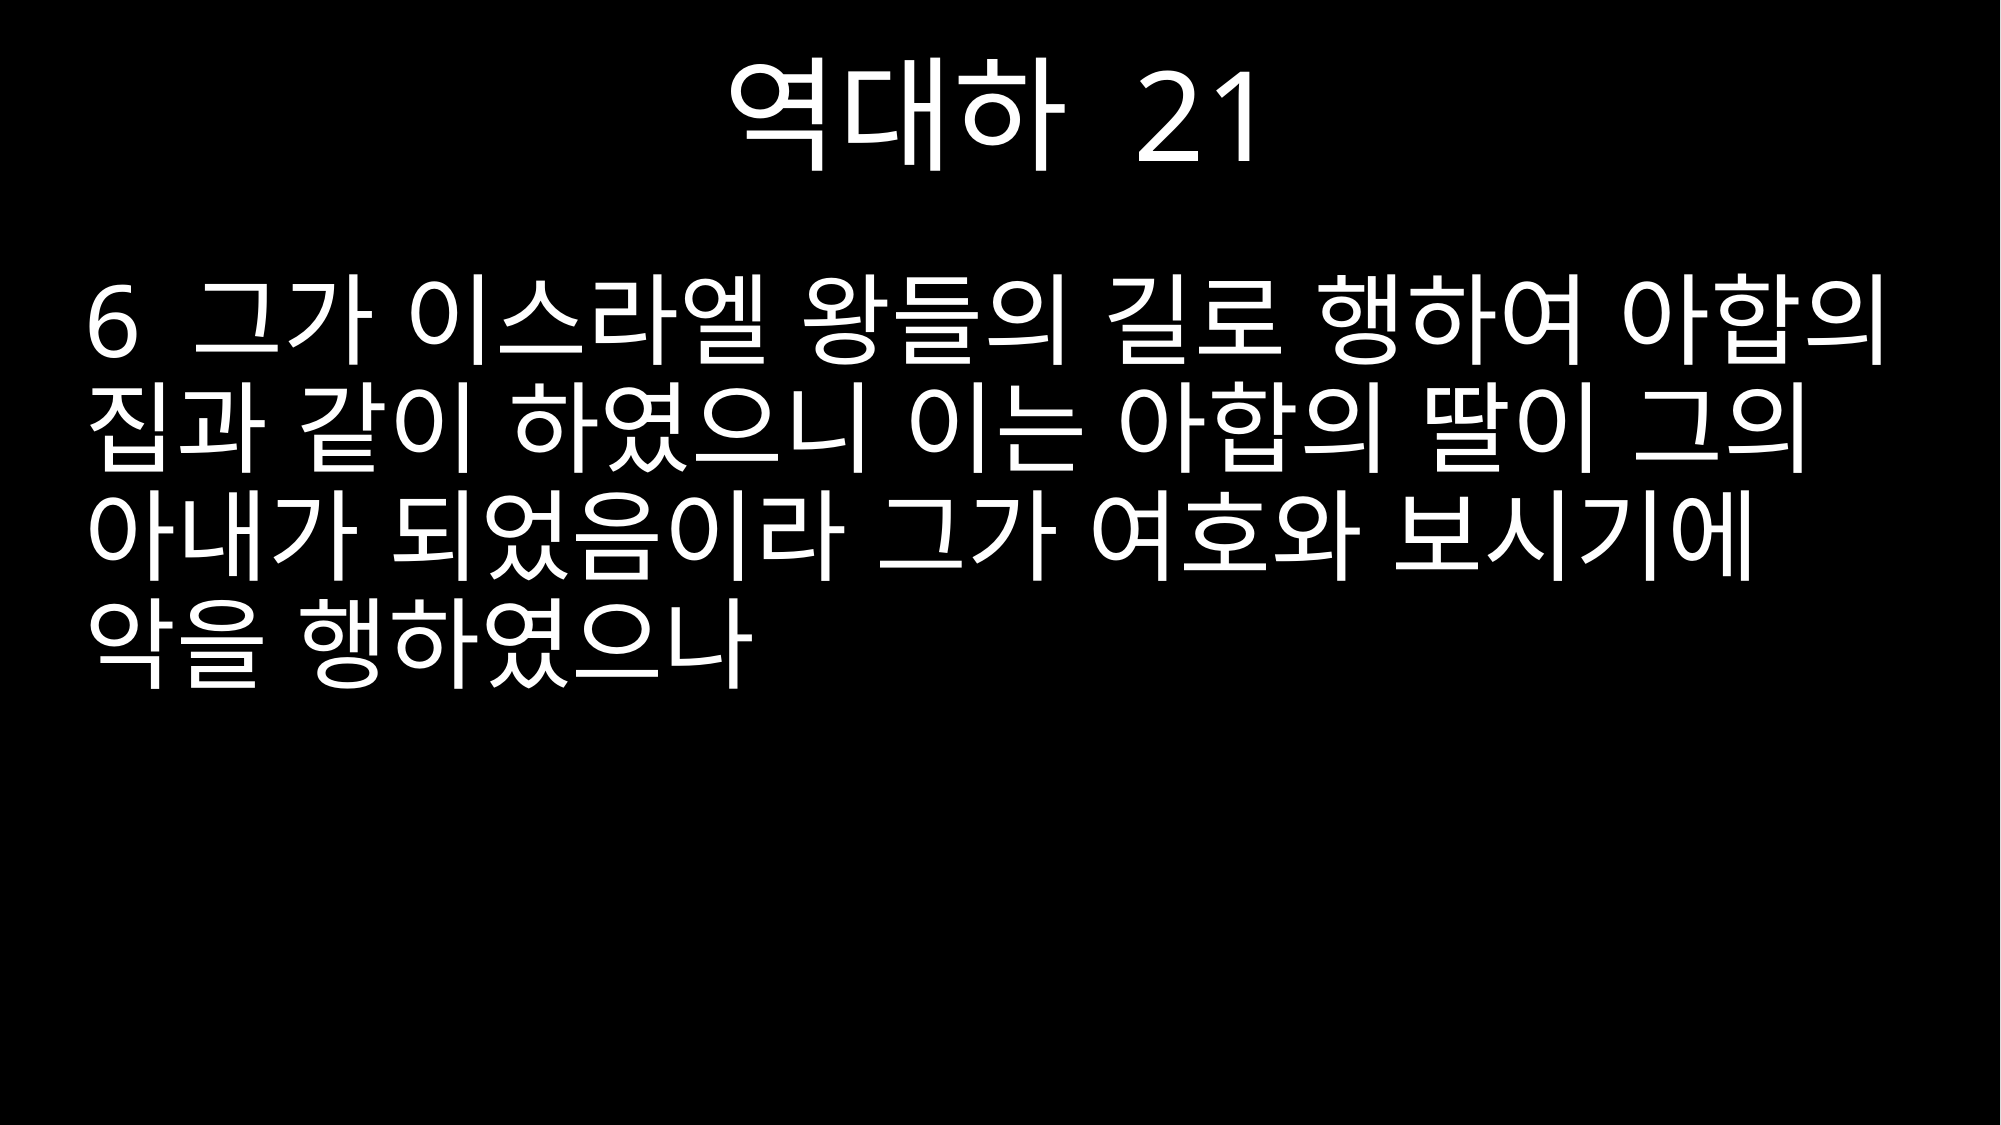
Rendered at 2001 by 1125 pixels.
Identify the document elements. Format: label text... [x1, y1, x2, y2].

list 6 그가 이스라엘 왕들의 길로 행하여 아합의 집과 같이 하였으니 이는 아합의 딸이 그의 아내가 되었음이라 그가 여호와 보시기에 악을 행하였으나 [69, 263, 1953, 423]
picture [0, 0, 2001, 1125]
footer 역대하 21 [0, 32, 2000, 192]
